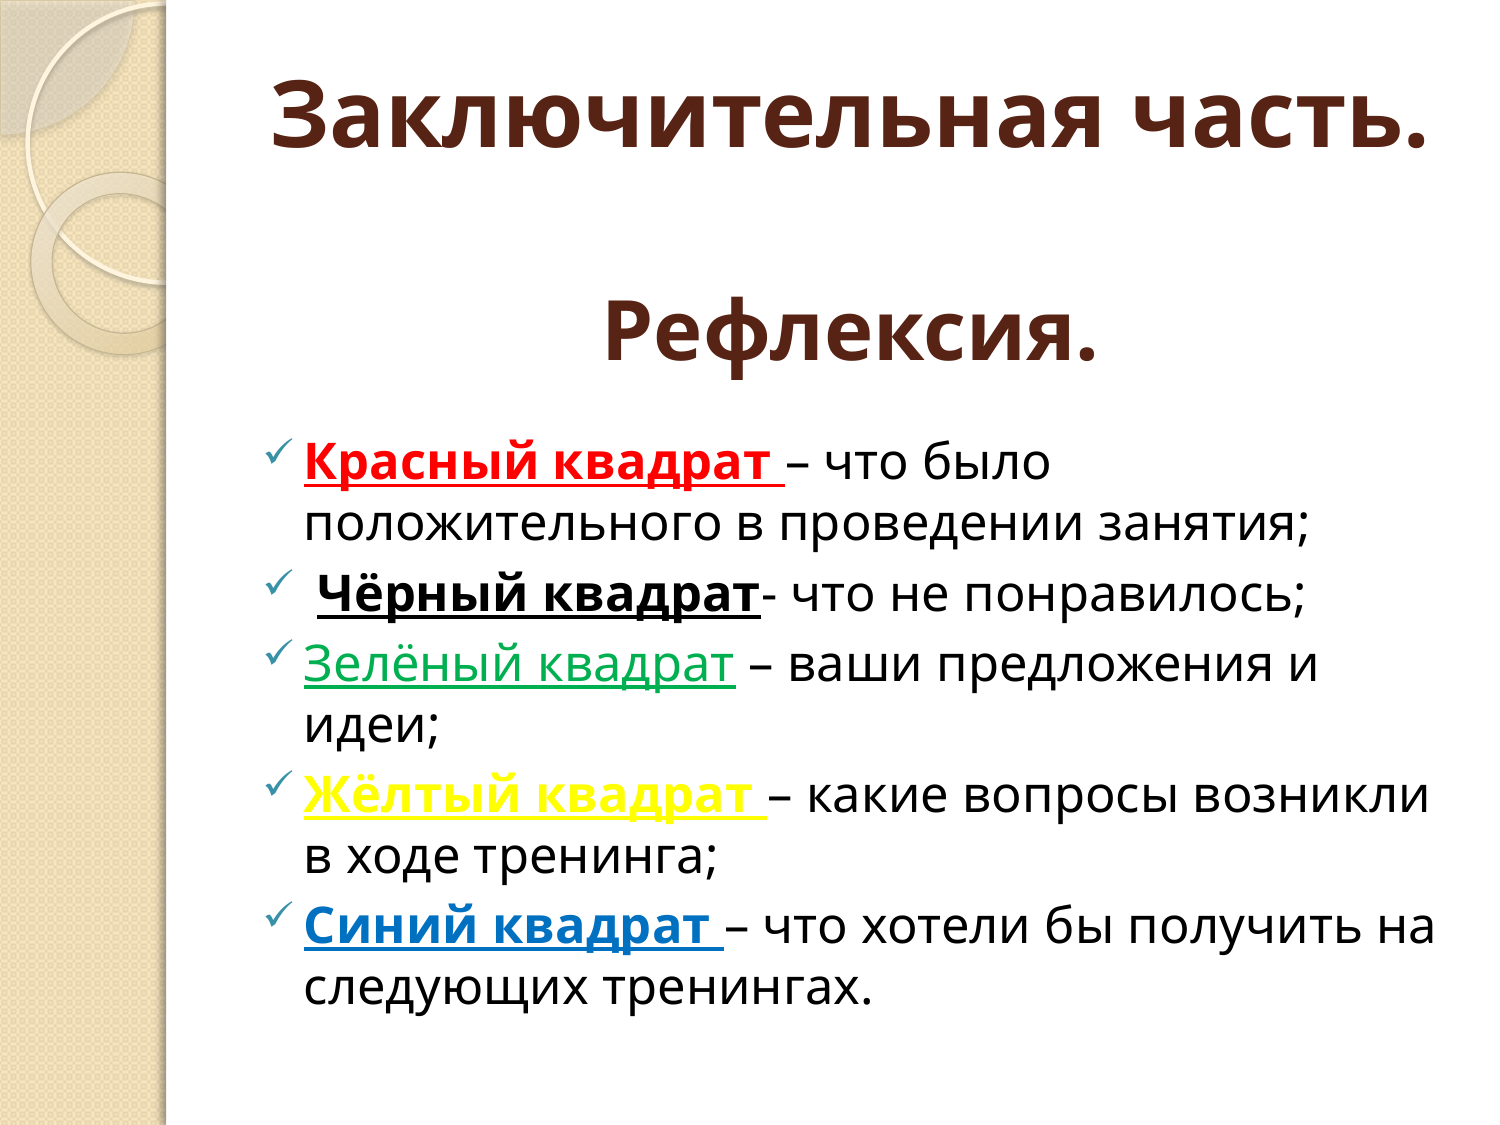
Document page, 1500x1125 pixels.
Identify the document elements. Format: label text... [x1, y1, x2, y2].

title Заключительная часть. Рефлексия. [235, 45, 1466, 387]
list Красный квадрат – что было положительного в проведении занятия; Чёрный квадрат- что не понравилось; Зелёный квадрат – ваши предложения и идеи; Жёлтый квадрат – какие вопросы возникли в ходе тренинга; Синий квадрат – что хотели бы получить на следующих тренингах. [235, 421, 1466, 1025]
